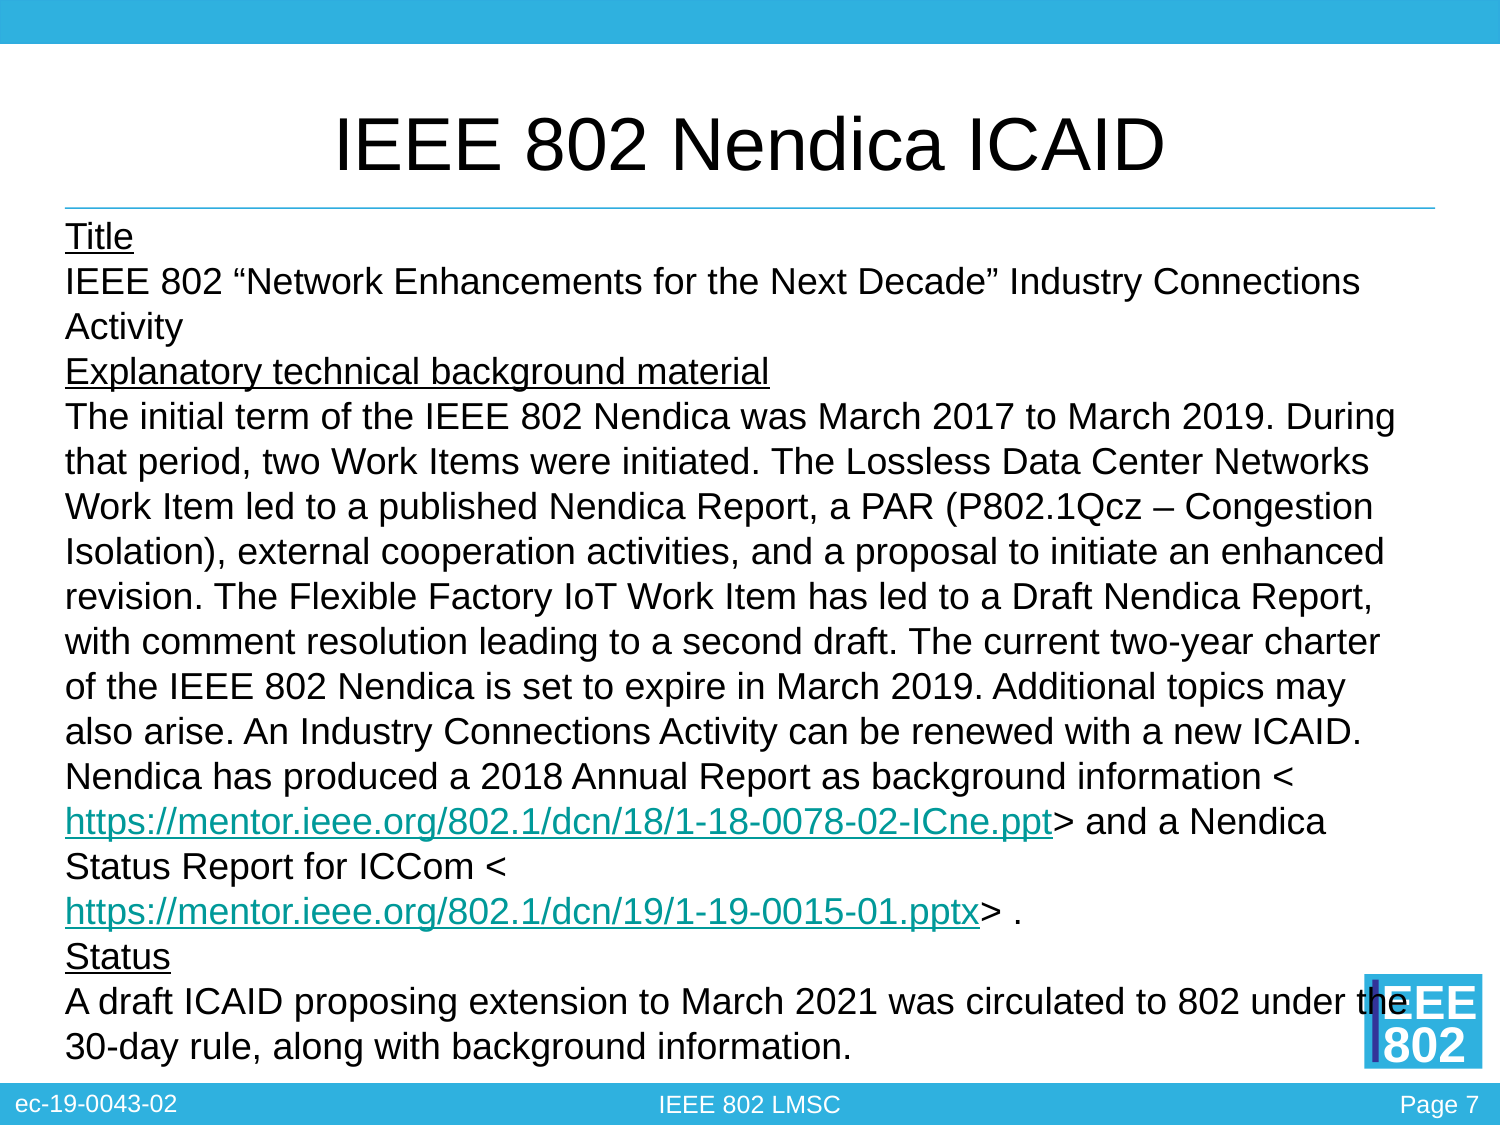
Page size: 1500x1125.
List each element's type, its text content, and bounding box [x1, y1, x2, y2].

text_box Title IEEE 802 “Network Enhancements for the Next Decade” Industry Connections Activity Explanatory technical background material The initial term of the IEEE 802 Nendica was March 2017 to March 2019. During that period, two Work Items were initiated. The Lossless Data Center Networks Work Item led to a published Nendica Report, a PAR (P802.1Qcz – Congestion Isolation), external cooperation activities, and a proposal to initiate an enhanced revision. The Flexible Factory IoT Work Item has led to a Draft Nendica Report, with comment resolution leading to a second draft. The current two-year charter of the IEEE 802 Nendica is set to expire in March 2019. Additional topics may also arise. An Industry Connections Activity can be renewed with a new ICAID. Nendica has produced a 2018 Annual Report as background information <https://mentor.ieee.org/802.1/dcn/18/1-18-0078-02-ICne.ppt> and a Nendica Status Report for ICCom <https://mentor.ieee.org/802.1/dcn/19/1-19-0015-01.pptx> . Status A draft ICAID proposing extension to March 2021 was circulated to 802 under the 30-day rule, along with background information. [50, 204, 1425, 1075]
title IEEE 802 Nendica ICAID [75, 75, 1425, 204]
